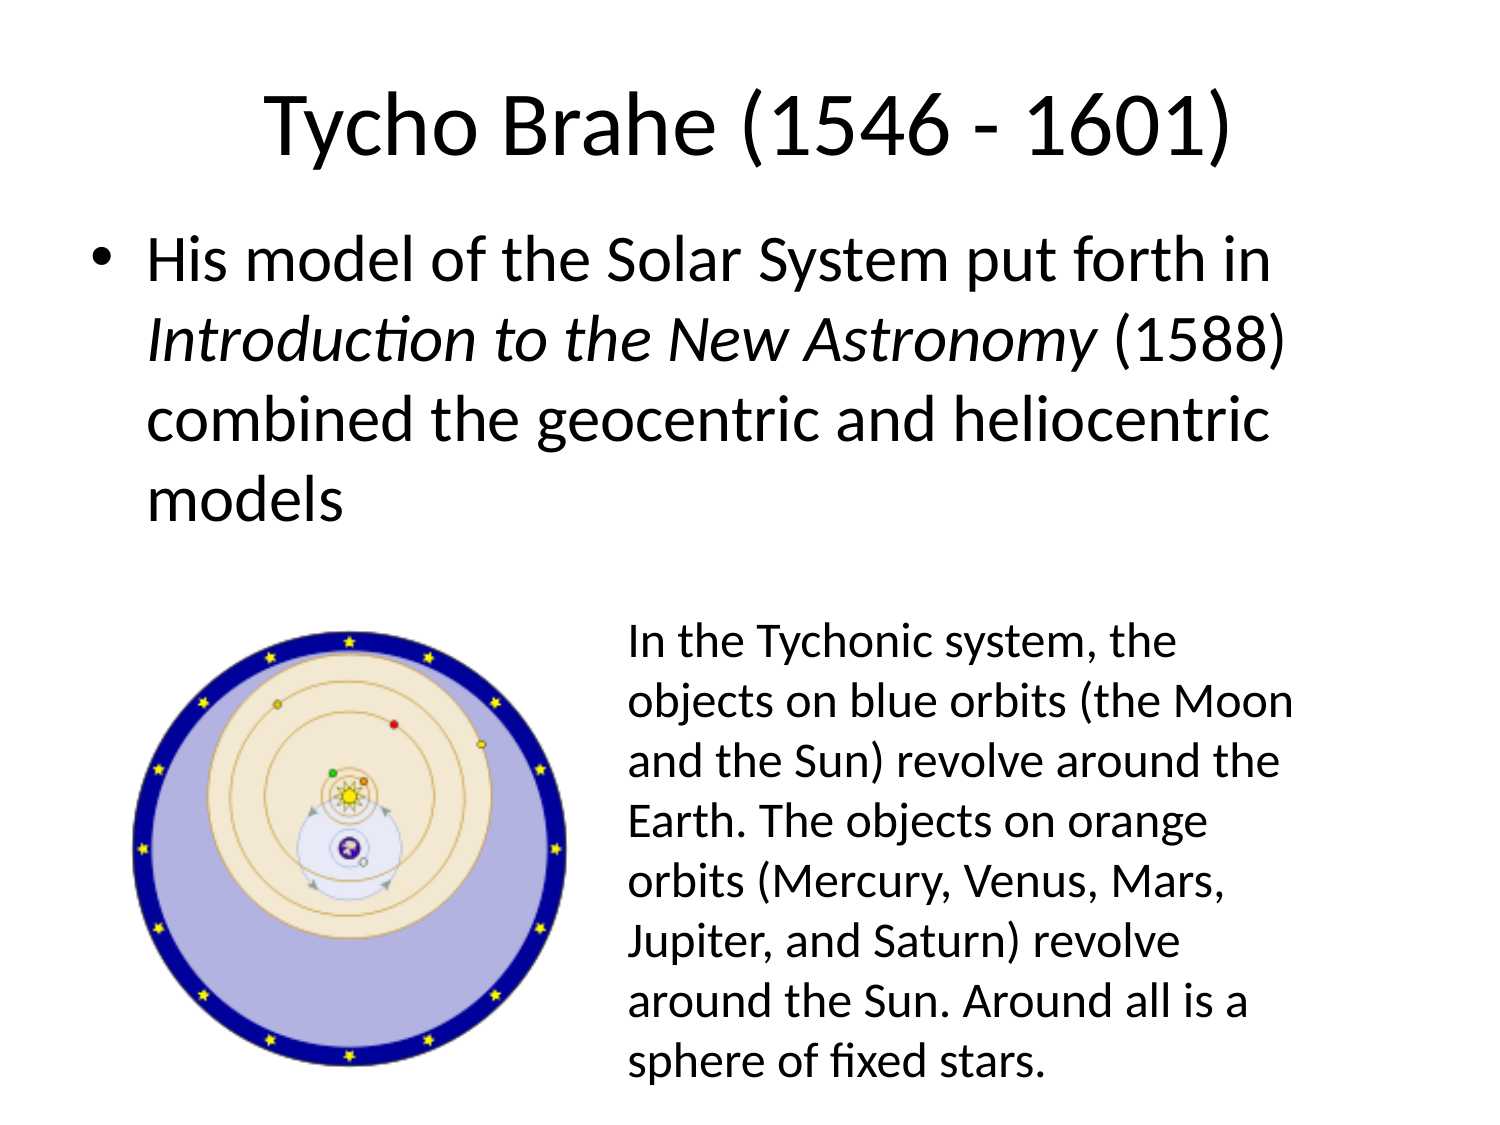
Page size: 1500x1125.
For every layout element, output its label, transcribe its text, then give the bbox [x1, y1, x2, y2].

picture [124, 624, 576, 1076]
text_box In the Tychonic system, the objects on blue orbits (the Moon and the Sun) revolve around the Earth. The objects on orange orbits (Mercury, Venus, Mars, Jupiter, and Saturn) revolve around the Sun. Around all is a sphere of fixed stars. [612, 599, 1313, 1095]
title Tycho Brahe (1546 - 1601) [75, 24, 1425, 207]
list His model of the Solar System put forth in Introduction to the New Astronomy (1588) combined the geocentric and heliocentric models [75, 207, 1425, 950]
